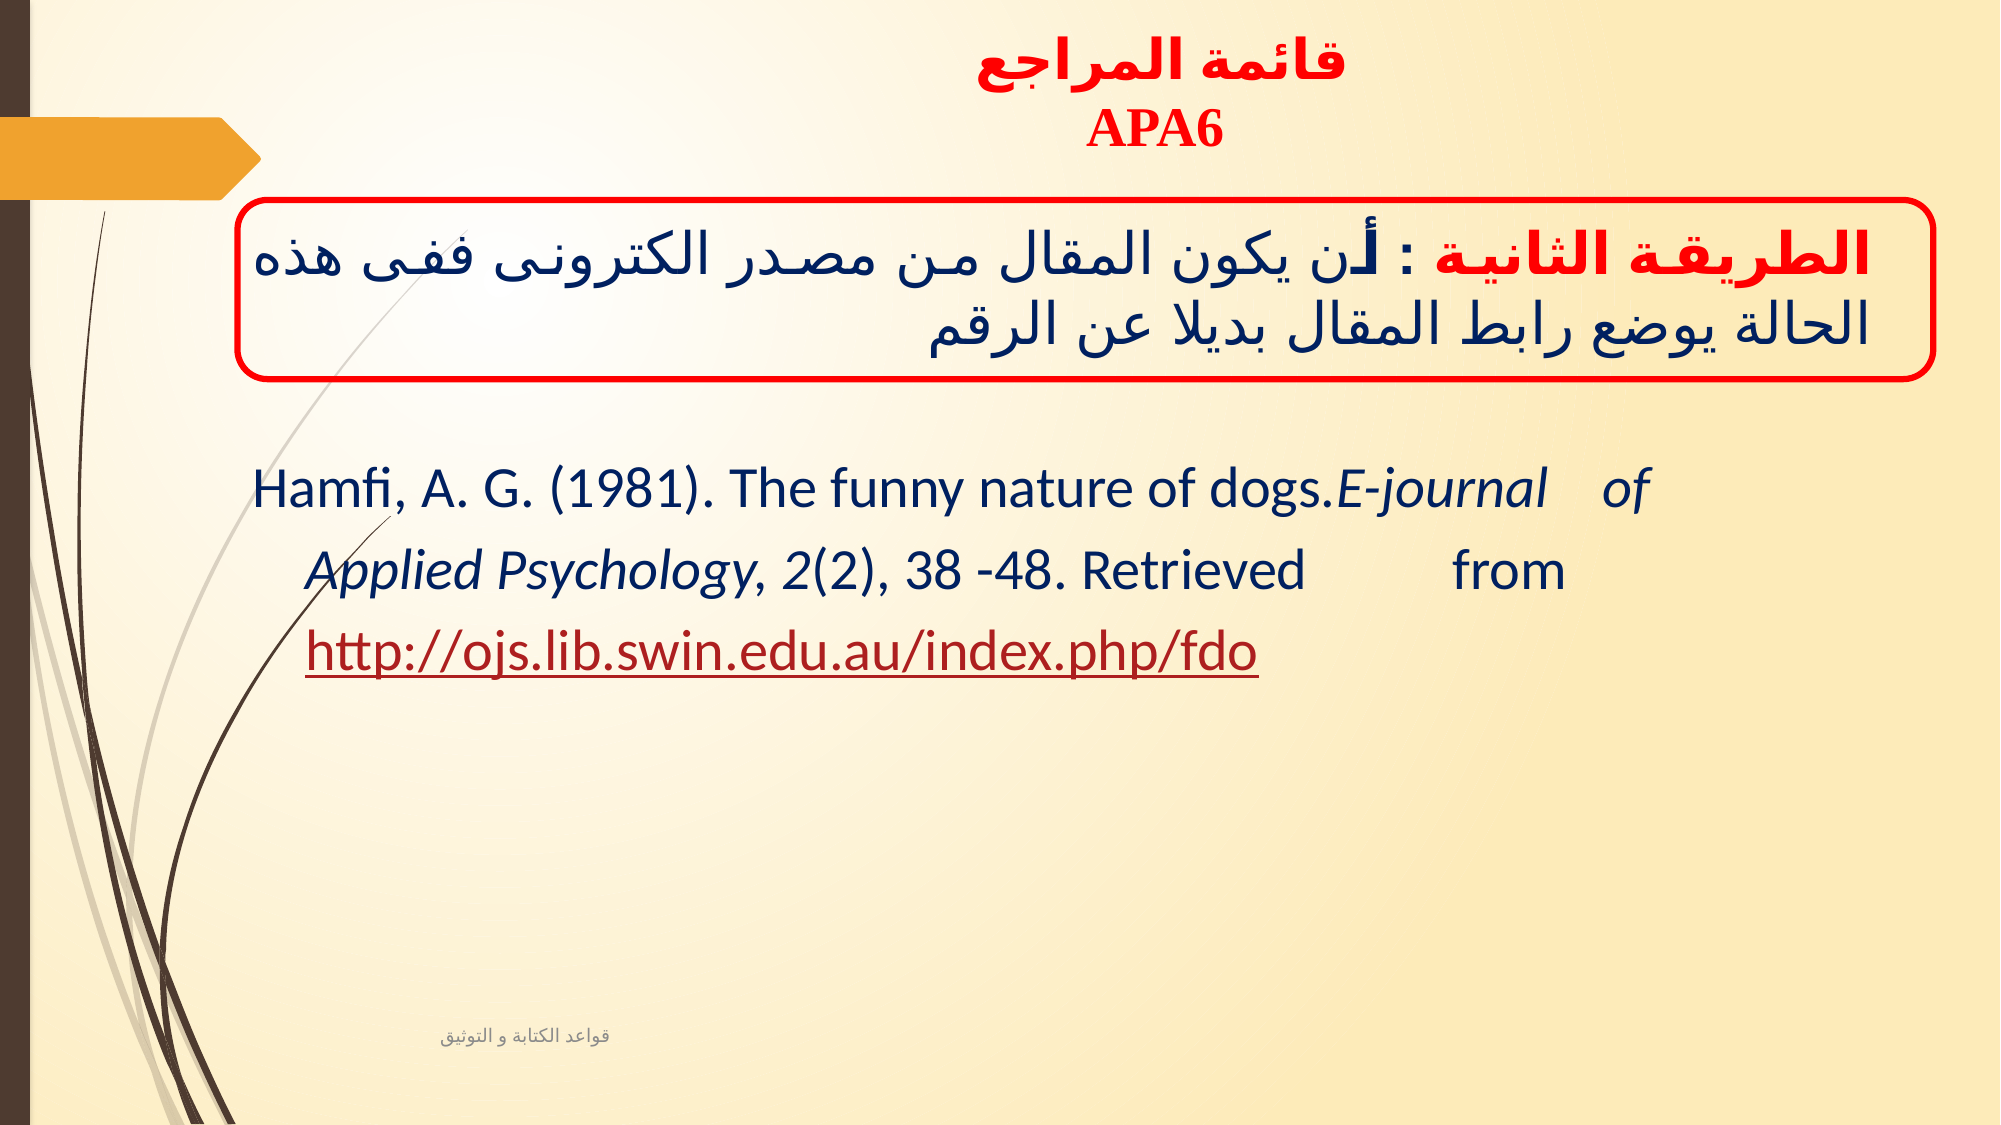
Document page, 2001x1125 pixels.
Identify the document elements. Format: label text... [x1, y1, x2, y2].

list الطريقة الثانية : أن يكون المقال من مصدر الكترونى ففى هذه الحالة يوضع رابط المقال بديلا عن الرقم Hamfi, A. G. (1981). The funny nature of dogs.E-journal of Applied Psychology, 2(2), 38 -48. Retrieved from http://ojs.lib.swin.edu.au/index.php/fdo [237, 360, 1888, 970]
text_box [236, 198, 1935, 381]
footer قواعد الكتابة و التوثيق [424, 1006, 1675, 1067]
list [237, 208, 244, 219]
title قائمة المراجع APA6 [424, 16, 1887, 167]
